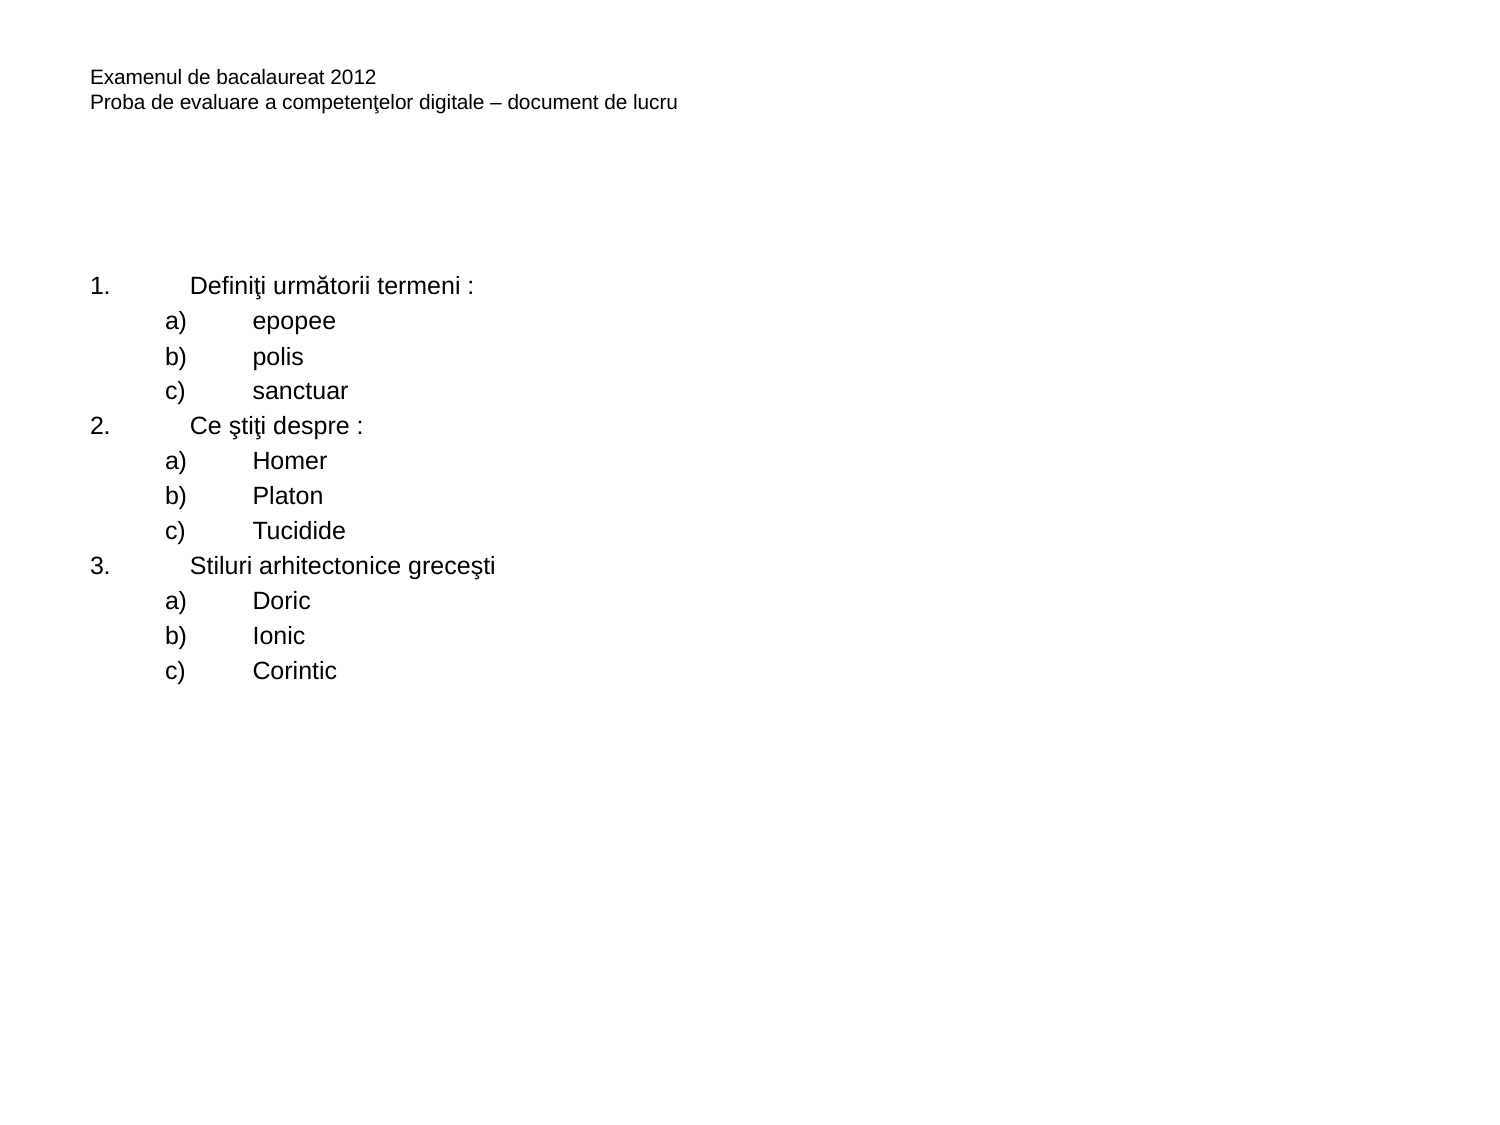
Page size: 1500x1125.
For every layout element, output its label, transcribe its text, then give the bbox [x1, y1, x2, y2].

title Examenul de bacalaureat 2012 Proba de evaluare a competenţelor digitale – document de lucru [74, 44, 1426, 233]
list Definiţi următorii termeni : epopee polis sanctuar Ce ştiţi despre : Homer Platon Tucidide Stiluri arhitectonice greceşti Doric Ionic Corintic [74, 262, 1388, 801]
